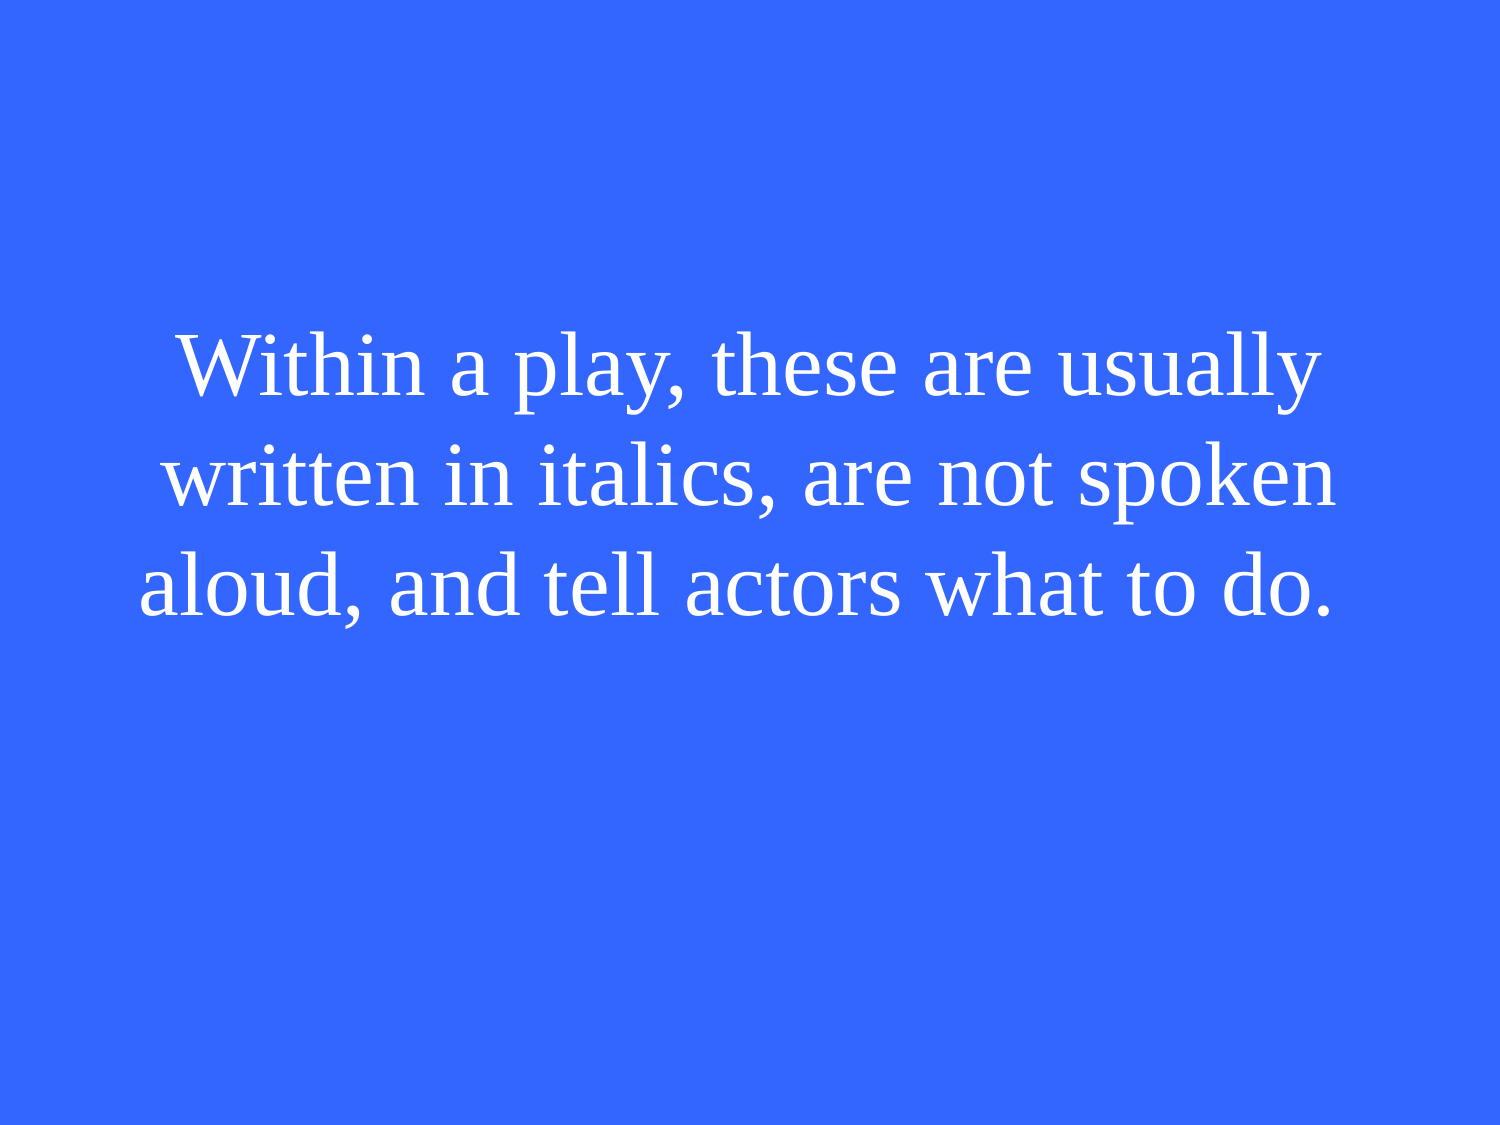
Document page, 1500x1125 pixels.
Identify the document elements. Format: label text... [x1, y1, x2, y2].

title Within a play, these are usually written in italics, are not spoken aloud, and tell actors what to do. [112, 374, 1388, 563]
